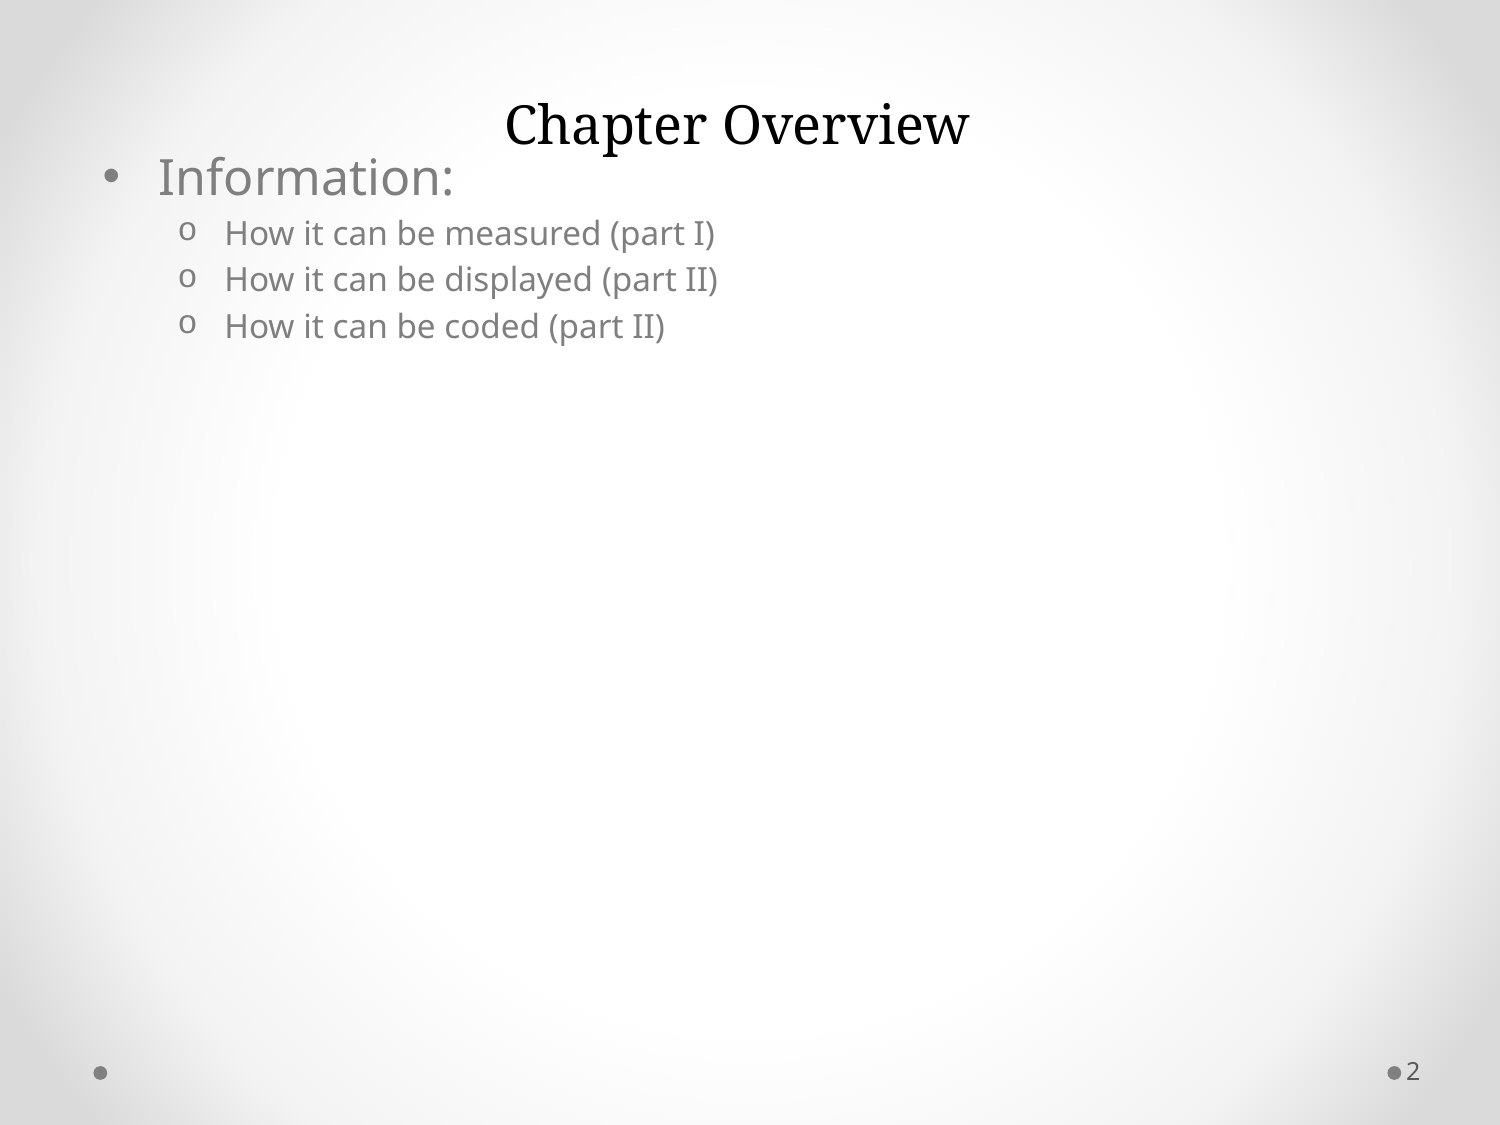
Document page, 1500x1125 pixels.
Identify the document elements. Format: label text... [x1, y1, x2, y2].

slide_number 2 [1401, 1042, 1494, 1103]
list Information: How it can be measured (part I) How it can be displayed (part II) How it can be coded (part II) [87, 137, 1438, 1113]
title Chapter Overview [62, 62, 1413, 163]
picture [0, 0, 1500, 1125]
